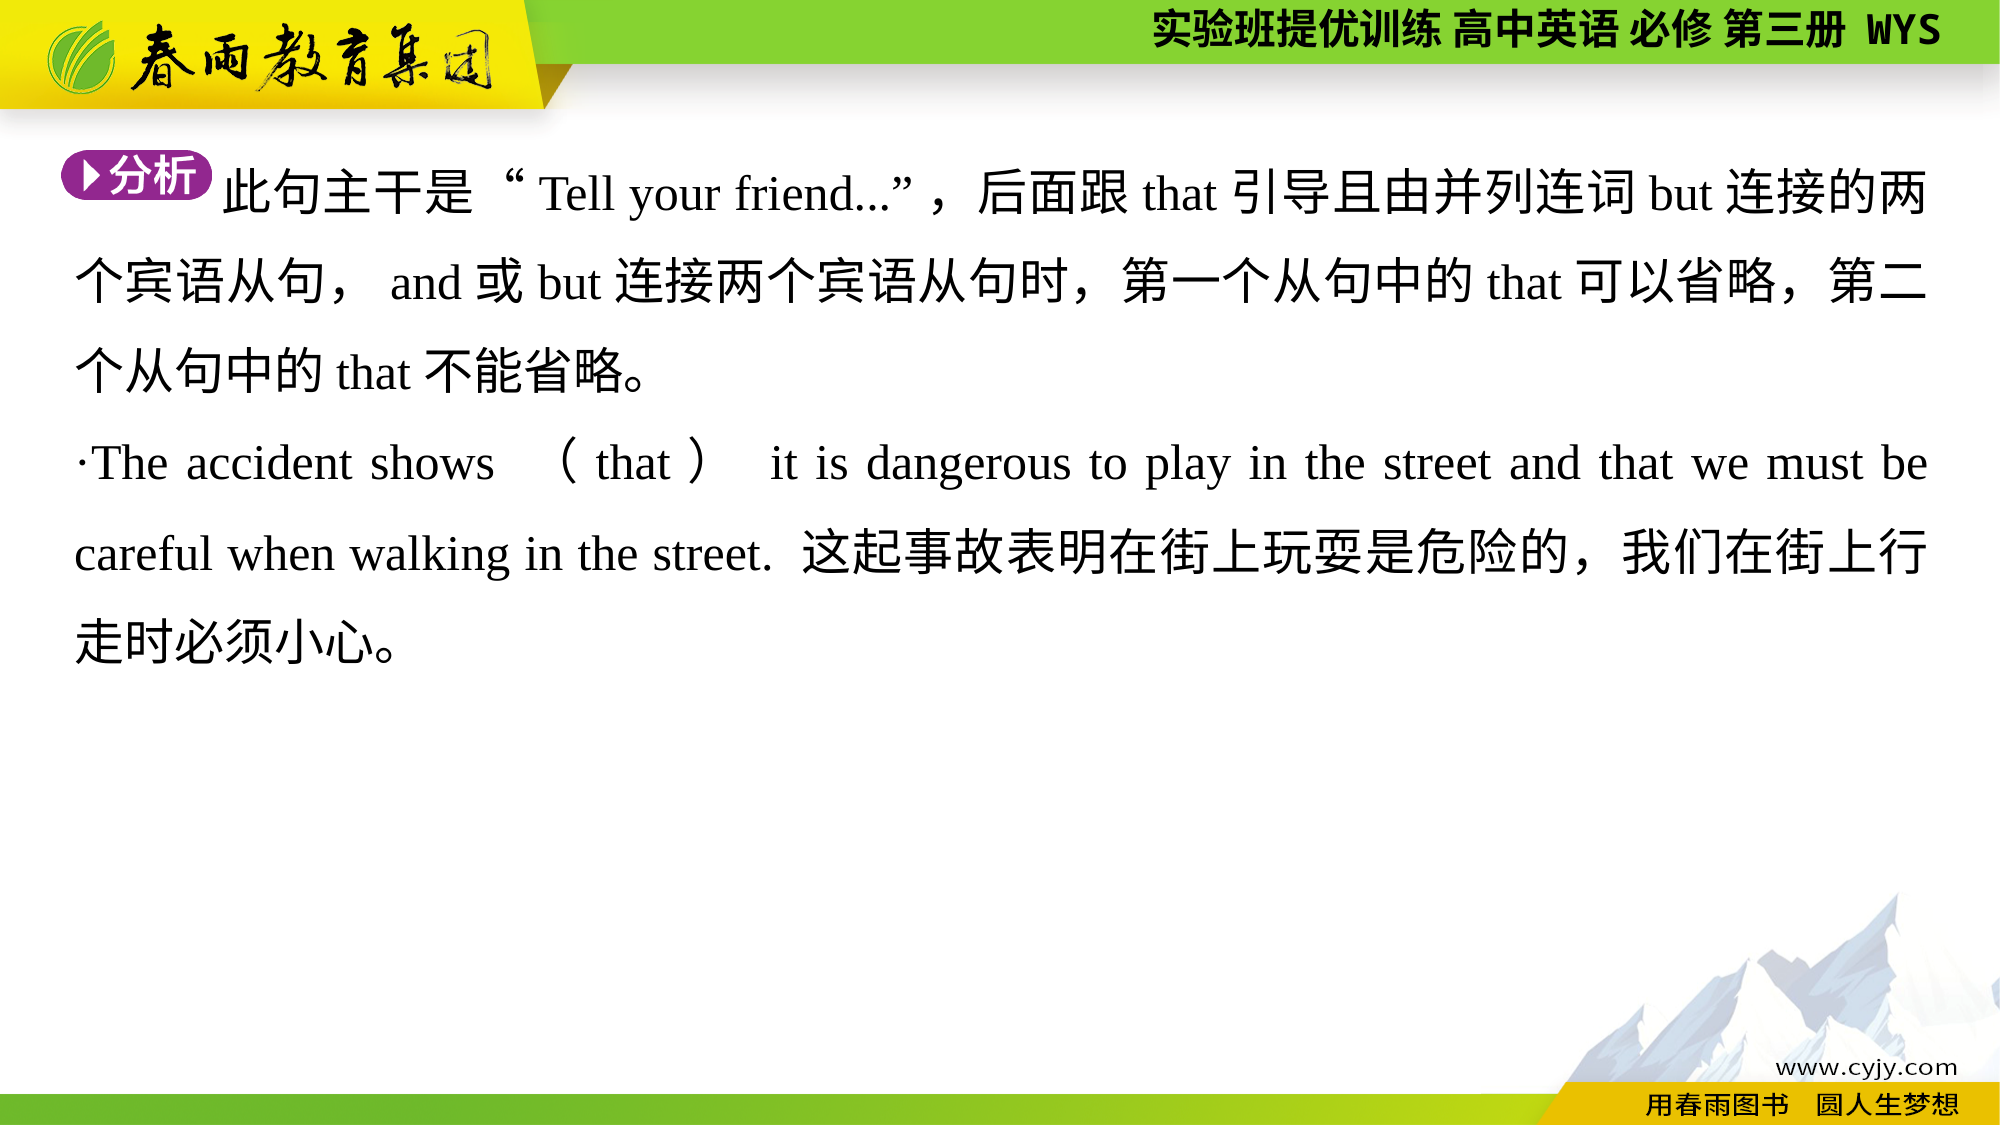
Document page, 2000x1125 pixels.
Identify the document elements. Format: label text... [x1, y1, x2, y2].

picture [0, 0, 2000, 1125]
list 此句主干是“Tell your friend...”，后面跟that引导且由并列连词but连接的两个宾语从句，and或but连接两个宾语从句时，第一个从句中的that可以省略，第二个从句中的that不能省略。 ·The accident shows （that） it is dangerous to play in the street and that we must be careful when walking in the street. 这起事故表明在街上玩耍是危险的，我们在街上行走时必须小心。 [59, 122, 1944, 683]
